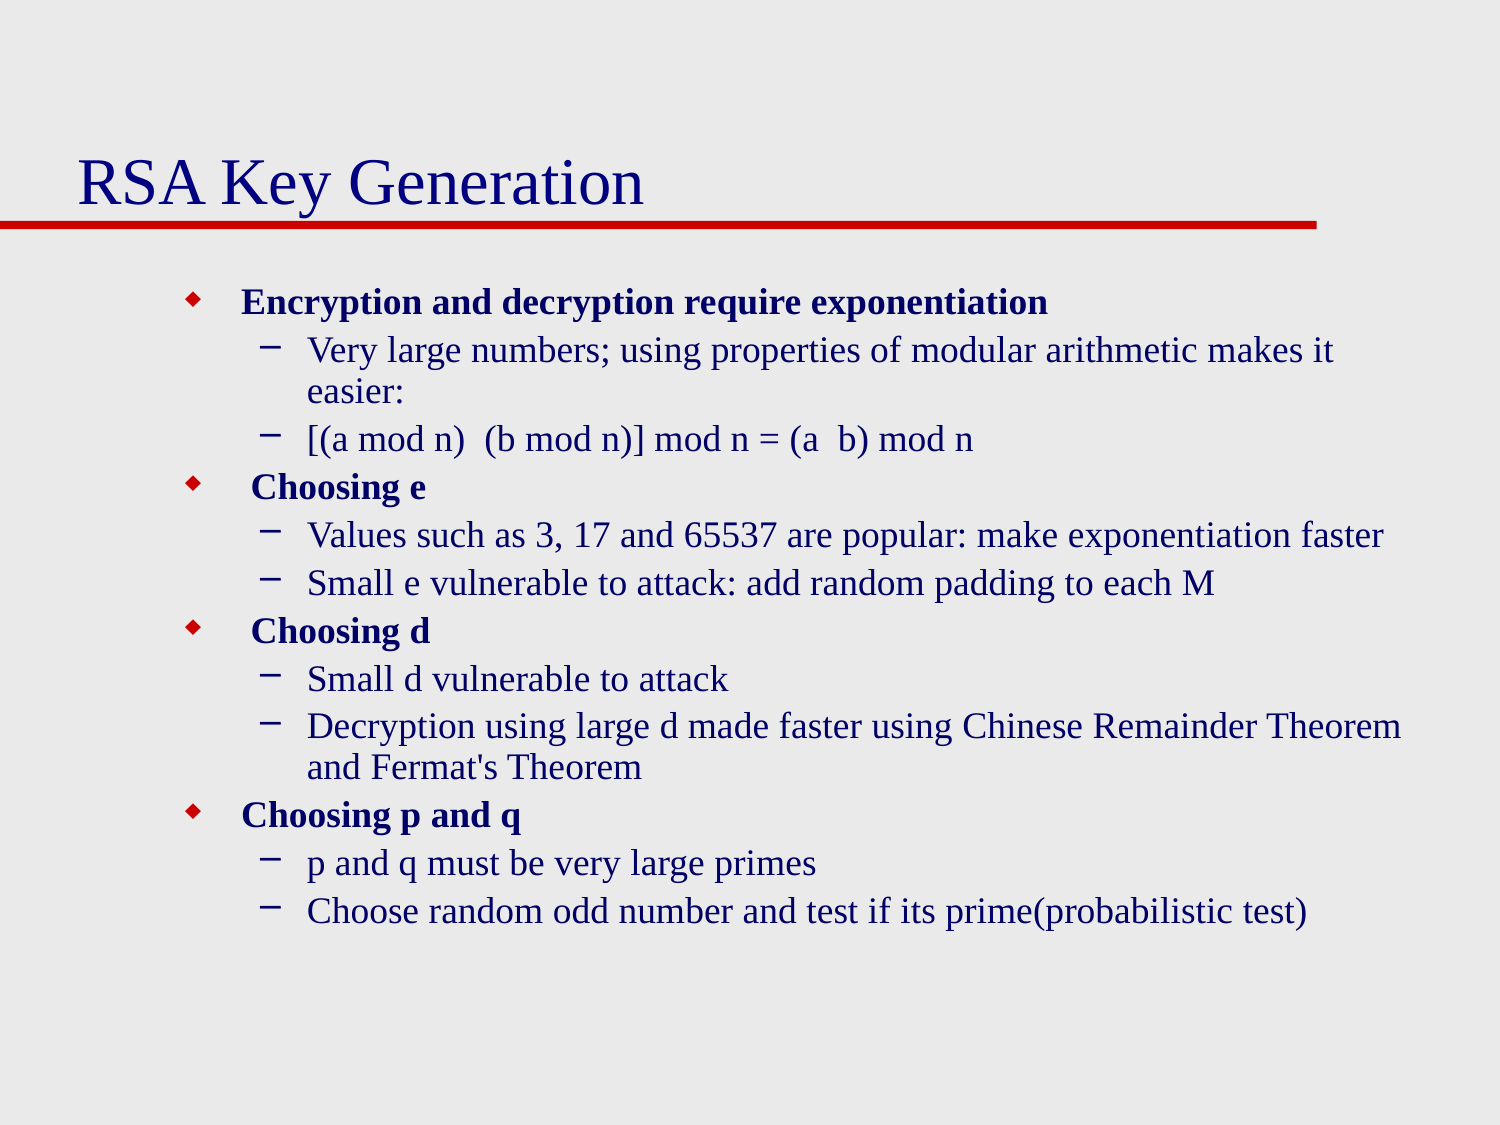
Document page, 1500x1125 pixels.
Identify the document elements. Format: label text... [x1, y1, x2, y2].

title RSA Key Generation [62, 43, 1338, 226]
list Encryption and decryption require exponentiation Very large numbers; using properties of modular arithmetic makes it easier: [(a mod n) (b mod n)] mod n = (a b) mod n Choosing e Values such as 3, 17 and 65537 are popular: make exponentiation faster Small e vulnerable to attack: add random padding to each M Choosing d Small d vulnerable to attack Decryption using large d made faster using Chinese Remainder Theorem and Fermat's Theorem Choosing p and q p and q must be very large primes Choose random odd number and test if its prime(probabilistic test) [169, 274, 1438, 951]
